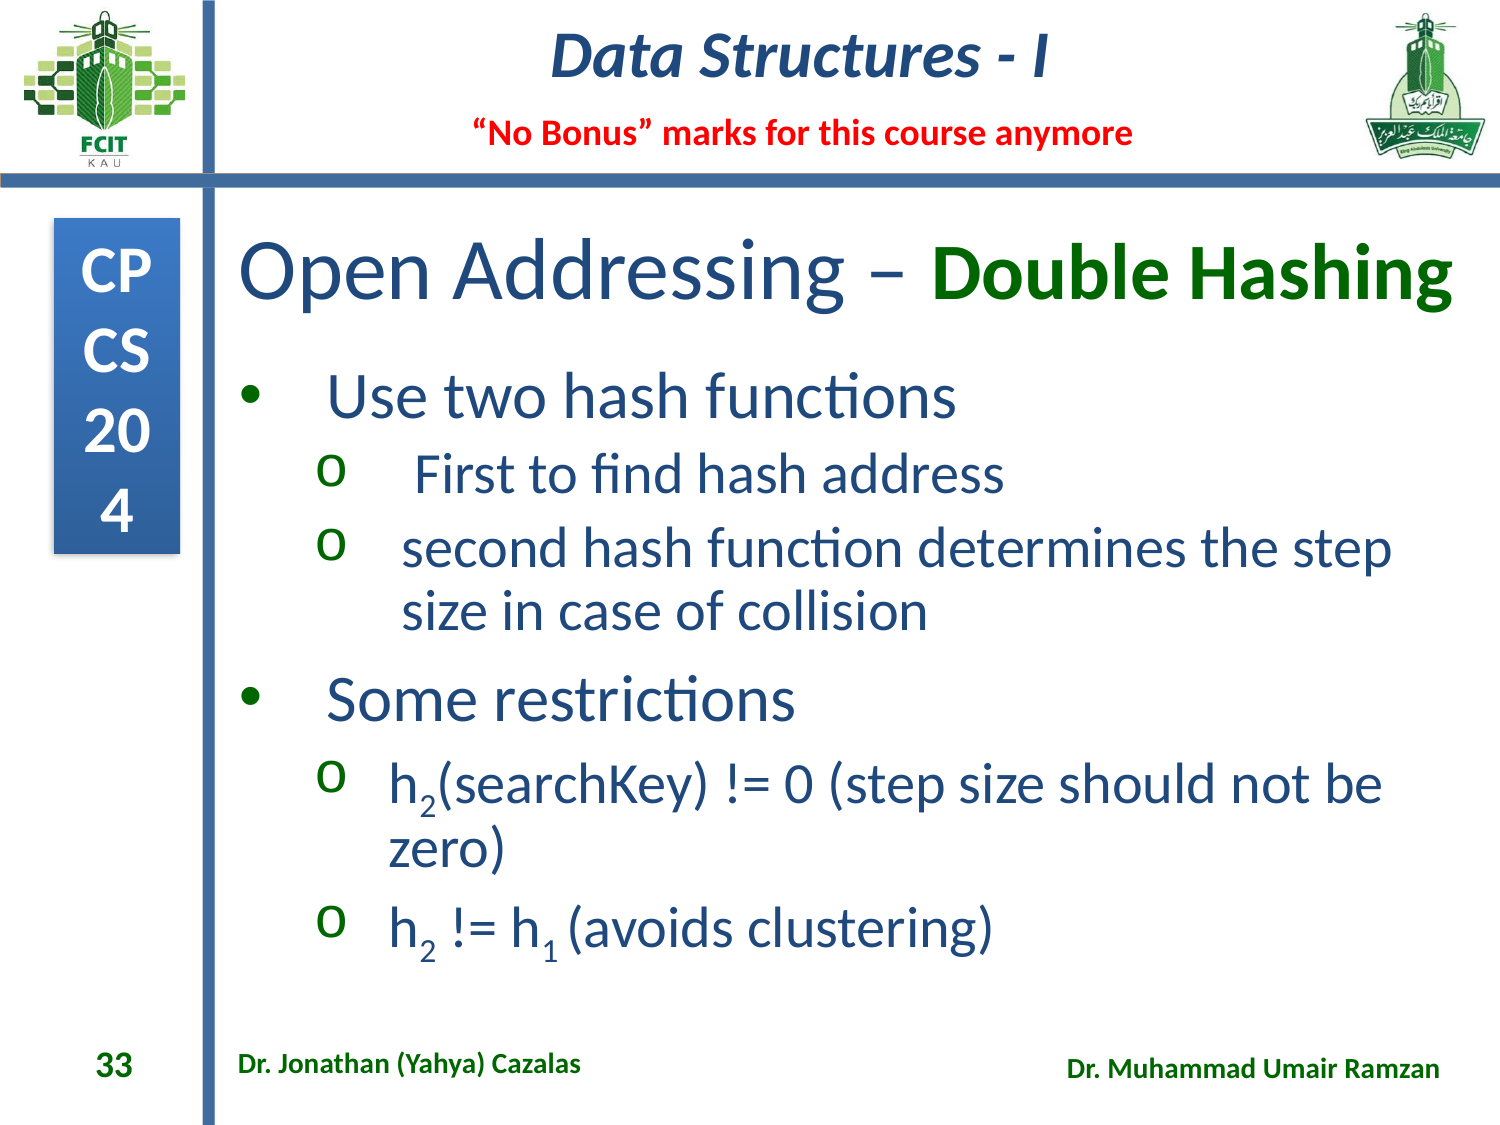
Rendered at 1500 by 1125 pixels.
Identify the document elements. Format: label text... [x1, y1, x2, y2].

picture [1361, 11, 1487, 162]
list Use two hash functions First to find hash address second hash function determines the step size in case of collision Some restrictions h2(searchKey) != 0 (step size should not be zero) h2 != h1 (avoids clustering) [223, 353, 1484, 1014]
title Open Addressing – Double Hashing [223, 204, 1484, 337]
picture [24, 6, 185, 167]
slide_number 33 [35, 1032, 193, 1092]
